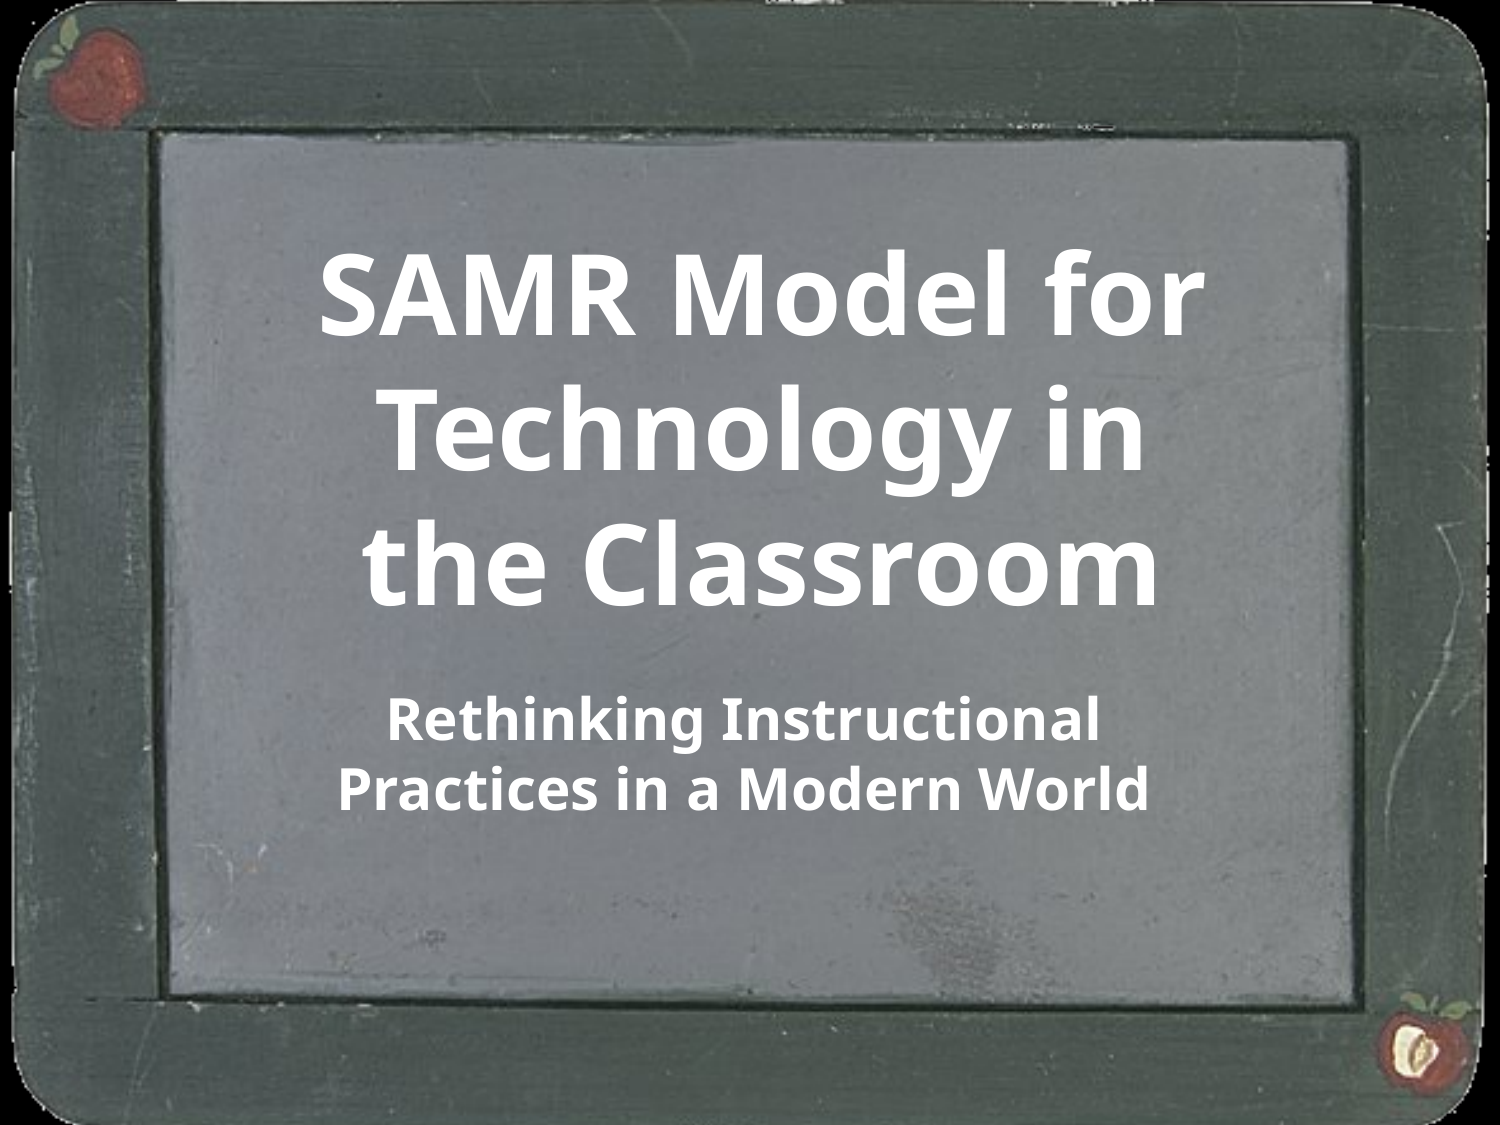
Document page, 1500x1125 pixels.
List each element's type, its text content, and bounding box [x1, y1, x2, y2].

subtitle Rethinking Instructional Practices in a Modern World [237, 674, 1251, 876]
title SAMR Model for Technology in the Classroom [262, 224, 1263, 626]
picture [0, 0, 1500, 1125]
